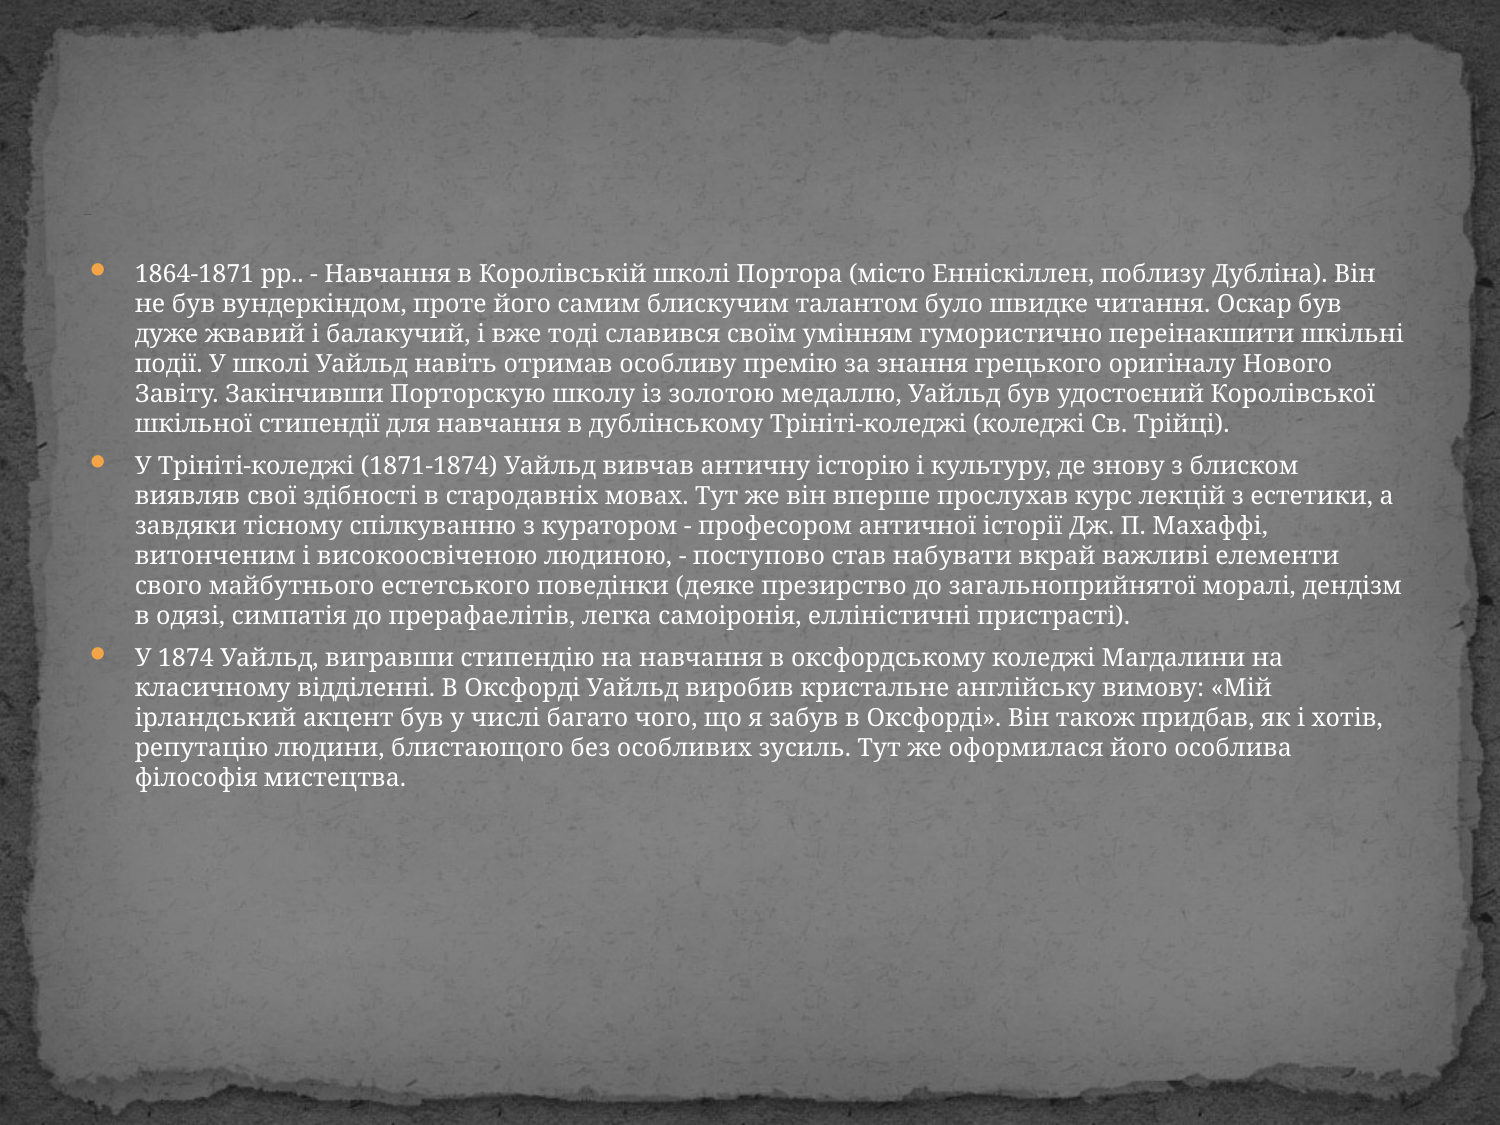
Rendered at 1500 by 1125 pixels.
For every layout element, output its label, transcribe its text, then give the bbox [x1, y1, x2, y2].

list 1864-1871 рр.. - Навчання в Королівській школі Портора (місто Енніскіллен, поблизу Дубліна). Він не був вундеркіндом, проте його самим блискучим талантом було швидке читання. Оскар був дуже жвавий і балакучий, і вже тоді славився своїм умінням гумористично переінакшити шкільні події. У школі Уайльд навіть отримав особливу премію за знання грецького оригіналу Нового Завіту. Закінчивши Порторскую школу із золотою медаллю, Уайльд був удостоєний Королівської шкільної стипендії для навчання в дублінському Трініті-коледжі (коледжі Св. Трійці). У Трініті-коледжі (1871-1874) Уайльд вивчав античну історію і культуру, де знову з блиском виявляв свої здібності в стародавніх мовах. Тут же він вперше прослухав курс лекцій з естетики, а завдяки тісному спілкуванню з куратором - професором античної історії Дж. П. Махаффі, витонченим і високоосвіченою людиною, - поступово став набувати вкрай важливі елементи свого майбутнього естетського поведінки (деяке презирство до загальноприйнятої моралі, дендізм в одязі, симпатія до прерафаелітів, легка самоіронія, елліністичні пристрасті). У 1874 Уайльд, вигравши стипендію на навчання в оксфордському коледжі Магдалини на класичному відділенні. В Оксфорді Уайльд виробив кристальне англійську вимову: «Мій ірландський акцент був у числі багато чого, що я забув в Оксфорді». Він також придбав, як і хотів, репутацію людини, блистающого без особливих зусиль. Тут же оформилася його особлива філософія мистецтва. [75, 249, 1425, 1000]
title Освіта [74, 24, 1425, 225]
